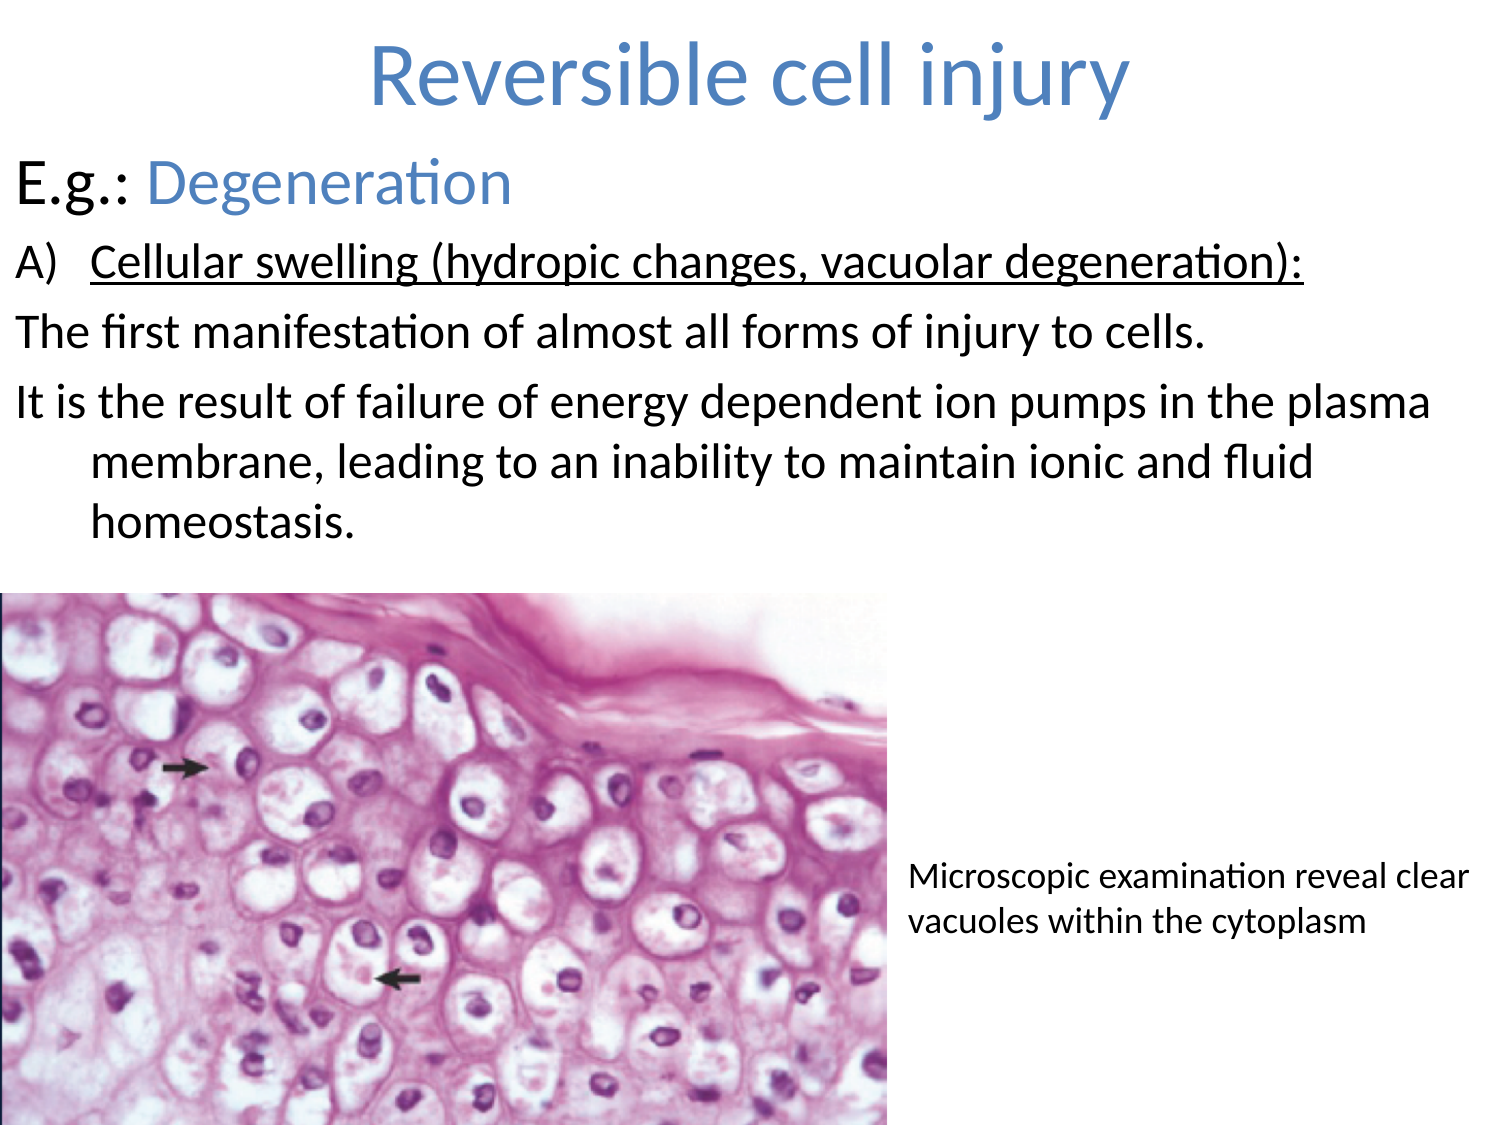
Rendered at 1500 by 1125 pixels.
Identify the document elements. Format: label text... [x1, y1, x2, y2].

list E.g.: Degeneration Cellular swelling (hydropic changes, vacuolar degeneration): The first manifestation of almost all forms of injury to cells. It is the result of failure of energy dependent ion pumps in the plasma membrane, leading to an inability to maintain ionic and fluid homeostasis. [0, 130, 1500, 1056]
picture [0, 592, 888, 1125]
title Reversible cell injury [75, 0, 1425, 130]
text_box Microscopic examination reveal clear vacuoles within the cytoplasm [893, 843, 1500, 949]
